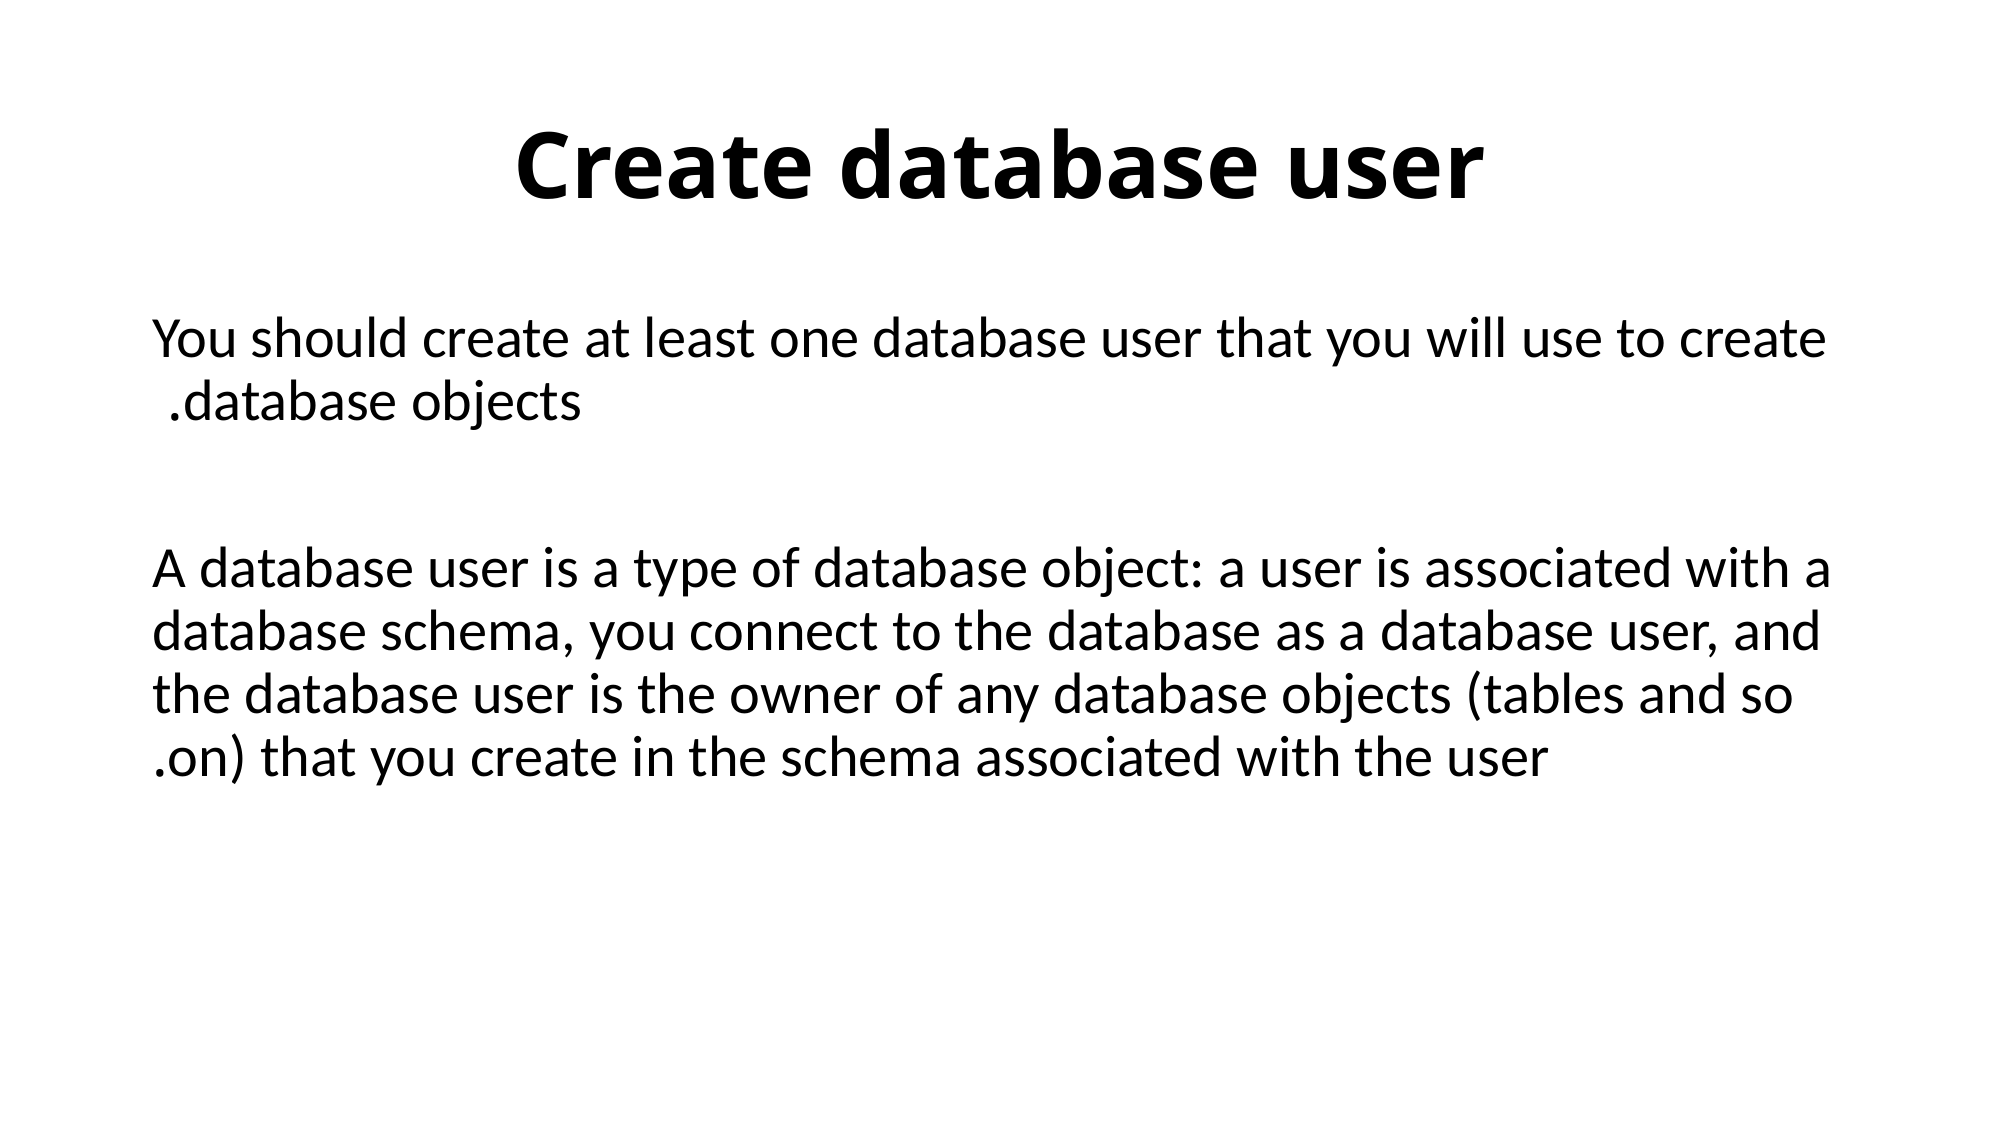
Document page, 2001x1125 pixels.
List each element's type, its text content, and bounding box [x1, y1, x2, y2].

title Create database user [137, 59, 1863, 278]
list You should create at least one database user that you will use to create database objects. A database user is a type of database object: a user is associated with a database schema, you connect to the database as a database user, and the database user is the owner of any database objects (tables and so on) that you create in the schema associated with the user. [137, 299, 1863, 1014]
